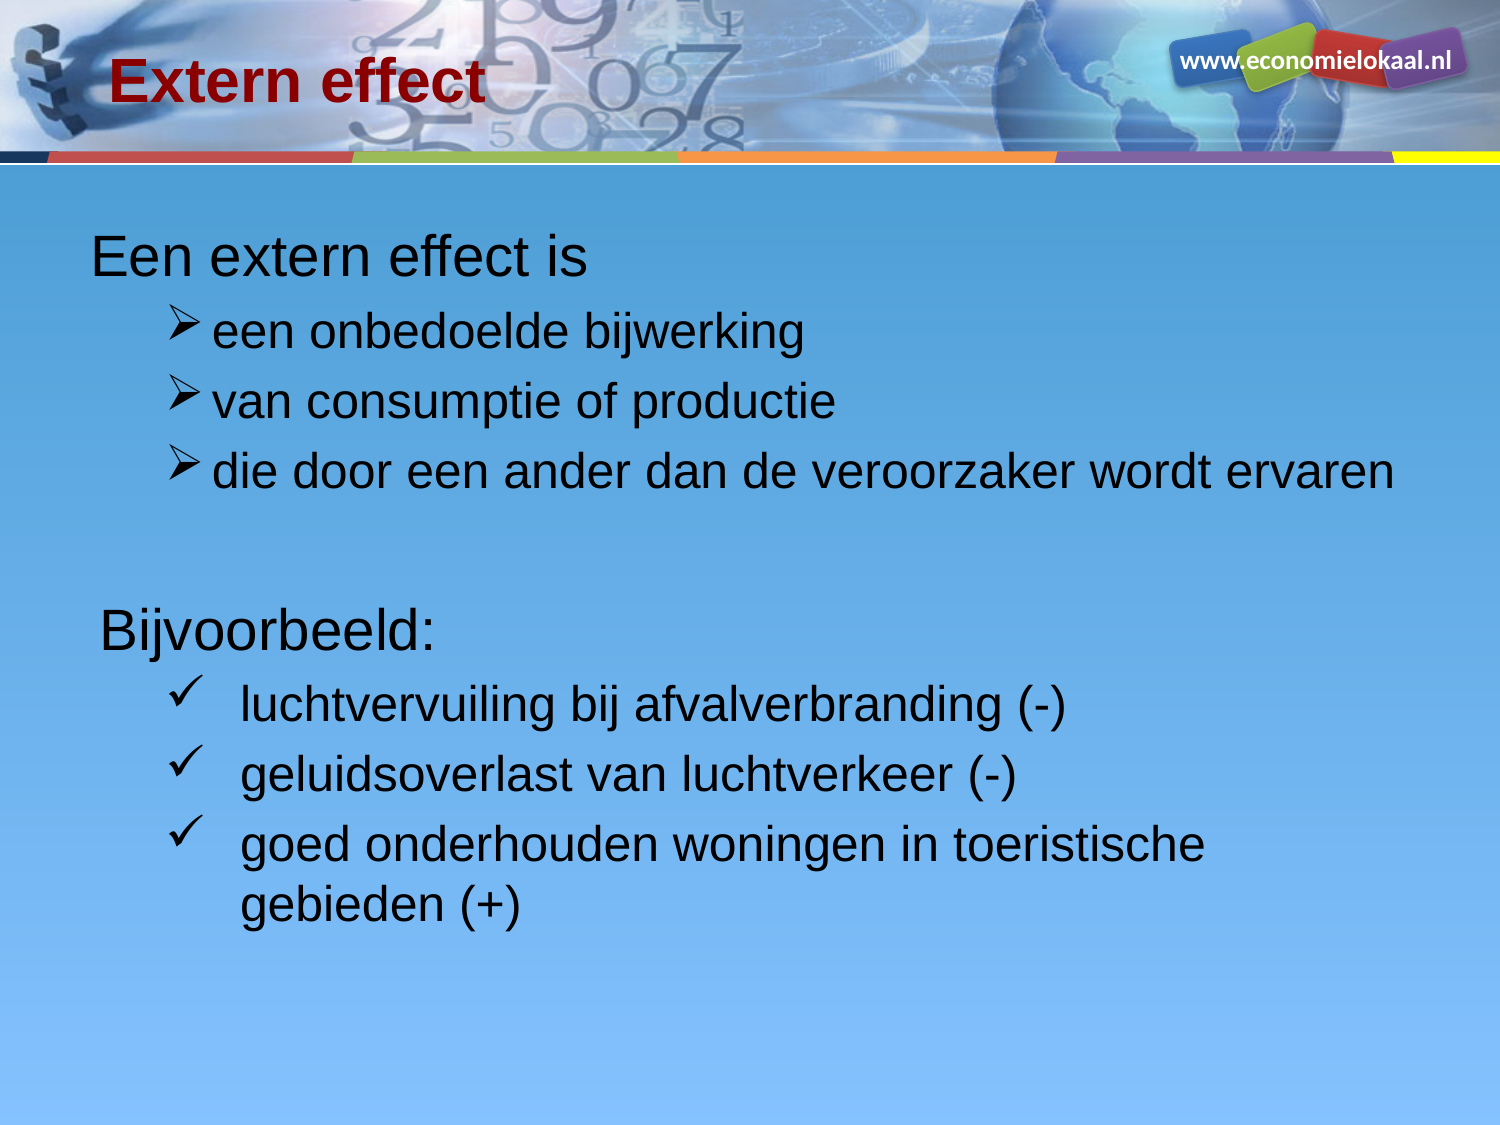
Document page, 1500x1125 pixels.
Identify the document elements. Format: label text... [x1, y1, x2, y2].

picture [0, 0, 1500, 151]
title Extern effect [93, 34, 1121, 120]
list Een extern effect is een onbedoelde bijwerking van consumptie of productie die door een ander dan de veroorzaker wordt ervaren Bijvoorbeeld: luchtvervuiling bij afvalverbranding (-) geluidsoverlast van luchtverkeer (-) goed onderhouden woningen in toeristische gebieden (+) [74, 210, 1426, 1055]
